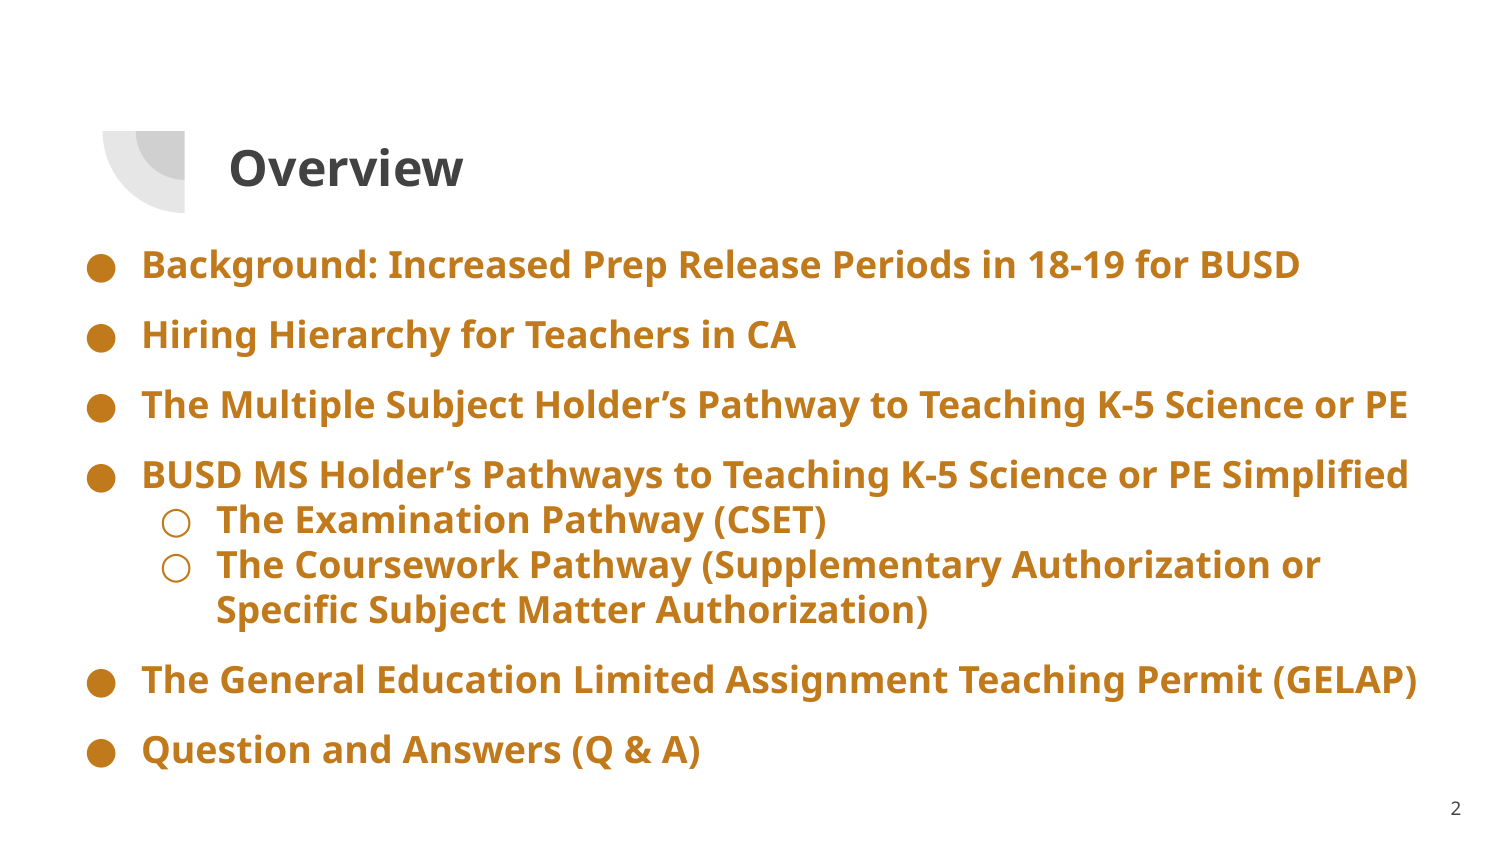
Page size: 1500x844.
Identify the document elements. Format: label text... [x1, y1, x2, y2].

title Overview [213, 121, 1368, 226]
list Background: Increased Prep Release Periods in 18-19 for BUSD Hiring Hierarchy for Teachers in CA The Multiple Subject Holder’s Pathway to Teaching K-5 Science or PE BUSD MS Holder’s Pathways to Teaching K-5 Science or PE Simplified The Examination Pathway (CSET) The Coursework Pathway (Supplementary Authorization or Specific Subject Matter Authorization) The General Education Limited Assignment Teaching Permit (GELAP) Question and Answers (Q & A) [51, 226, 1449, 800]
slide_number ‹#› [1386, 777, 1477, 842]
